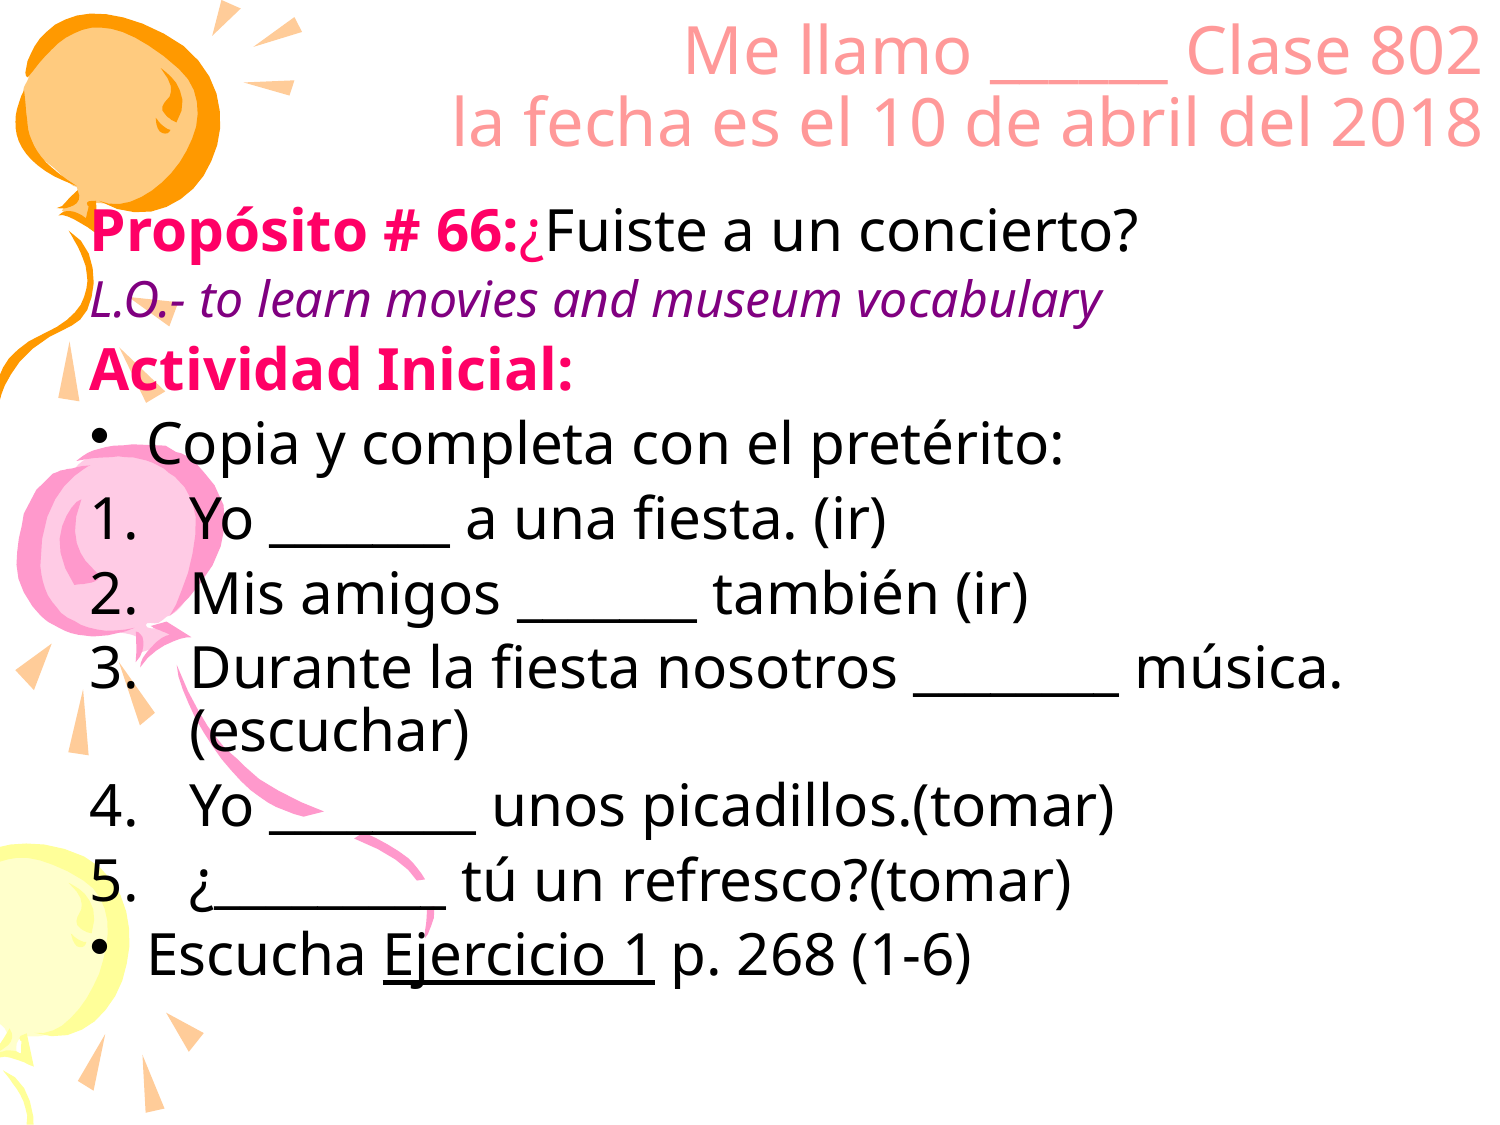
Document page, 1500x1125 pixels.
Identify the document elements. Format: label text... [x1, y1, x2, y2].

text_box Propósito # 66:¿Fuiste a un concierto? L.O.- to learn movies and museum vocabulary Actividad Inicial: Copia y completa con el pretérito: Yo _______ a una fiesta. (ir) Mis amigos _______ también (ir) Durante la fiesta nosotros ________ música. (escuchar) Yo ________ unos picadillos.(tomar) ¿_________ tú un refresco?(tomar) Escucha Ejercicio 1 p. 268 (1-6) [74, 193, 1425, 925]
text_box Me llamo ______ Clase 802 la fecha es el 10 de abril del 2018 [72, 9, 1500, 225]
